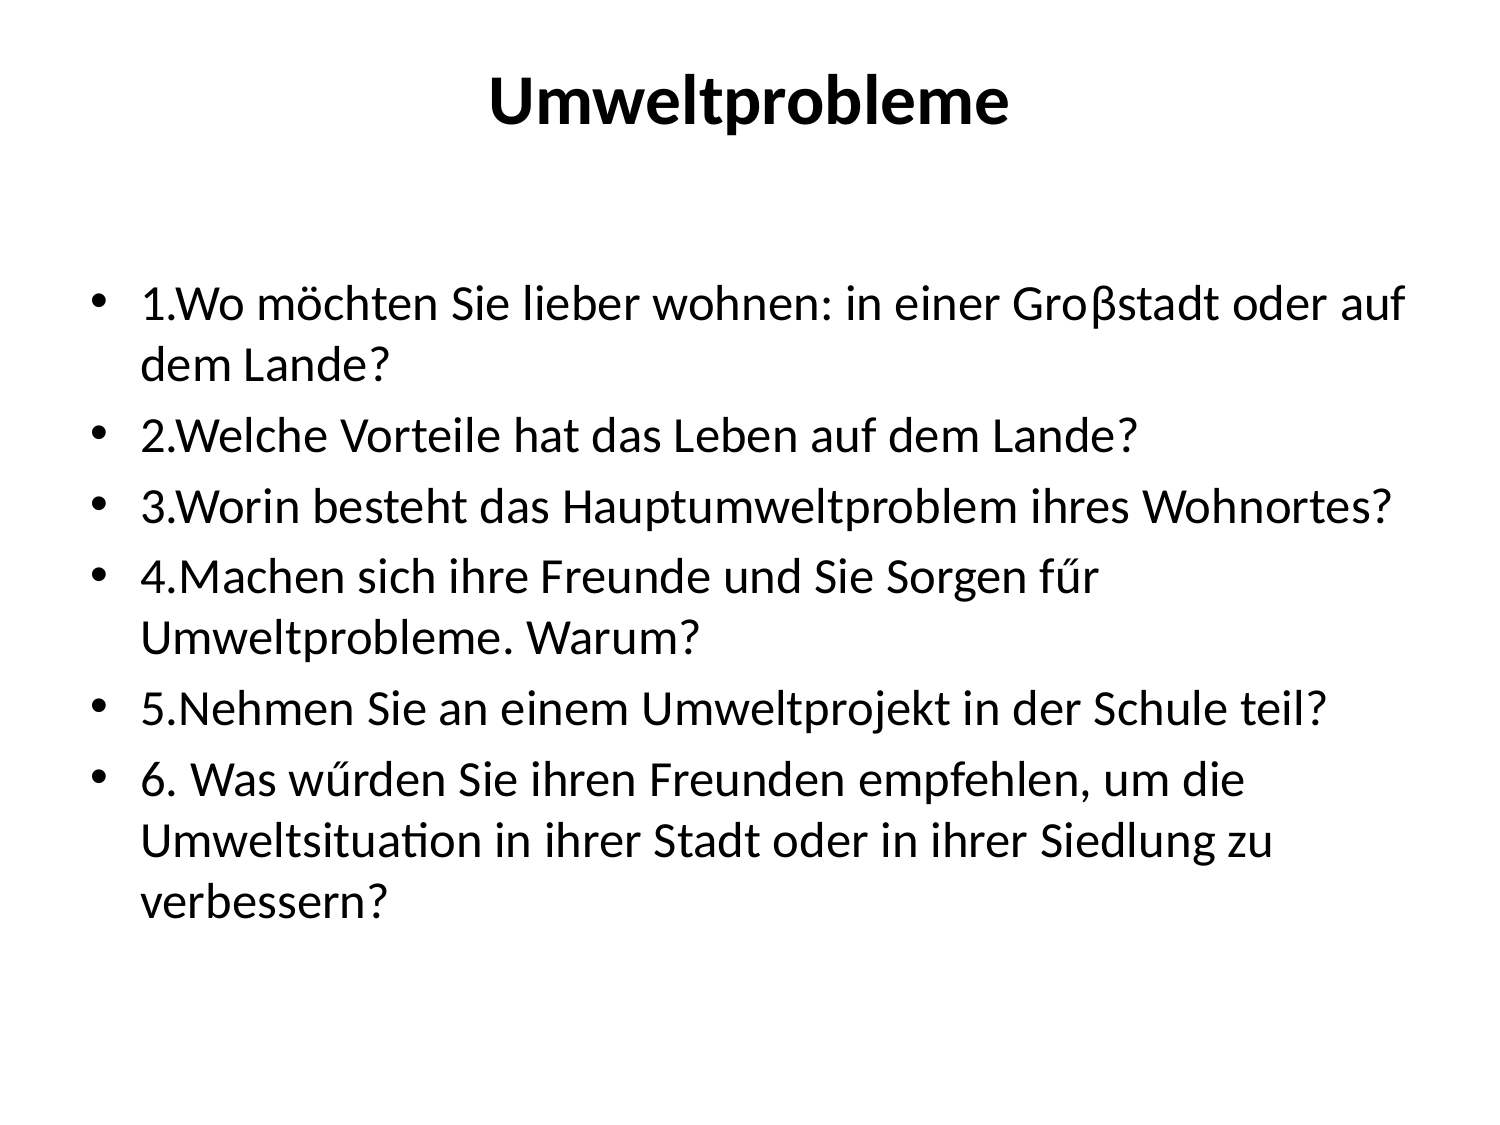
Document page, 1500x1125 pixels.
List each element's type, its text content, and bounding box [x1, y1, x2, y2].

title Umweltprobleme [75, 45, 1425, 233]
list 1.Wo möchten Sie lieber wohnen: in einer Groβstadt oder auf dem Lande? 2.Welche Vorteile hat das Leben auf dem Lande? 3.Worin besteht das Hauptumweltproblem ihres Wohnortes? 4.Machen sich ihre Freunde und Sie Sorgen fűr Umweltprobleme. Warum? 5.Nehmen Sie an einem Umweltprojekt in der Schule teil? 6. Was wűrden Sie ihren Freunden empfehlen, um die Umweltsituation in ihrer Stadt oder in ihrer Siedlung zu verbessern? [75, 262, 1425, 1005]
